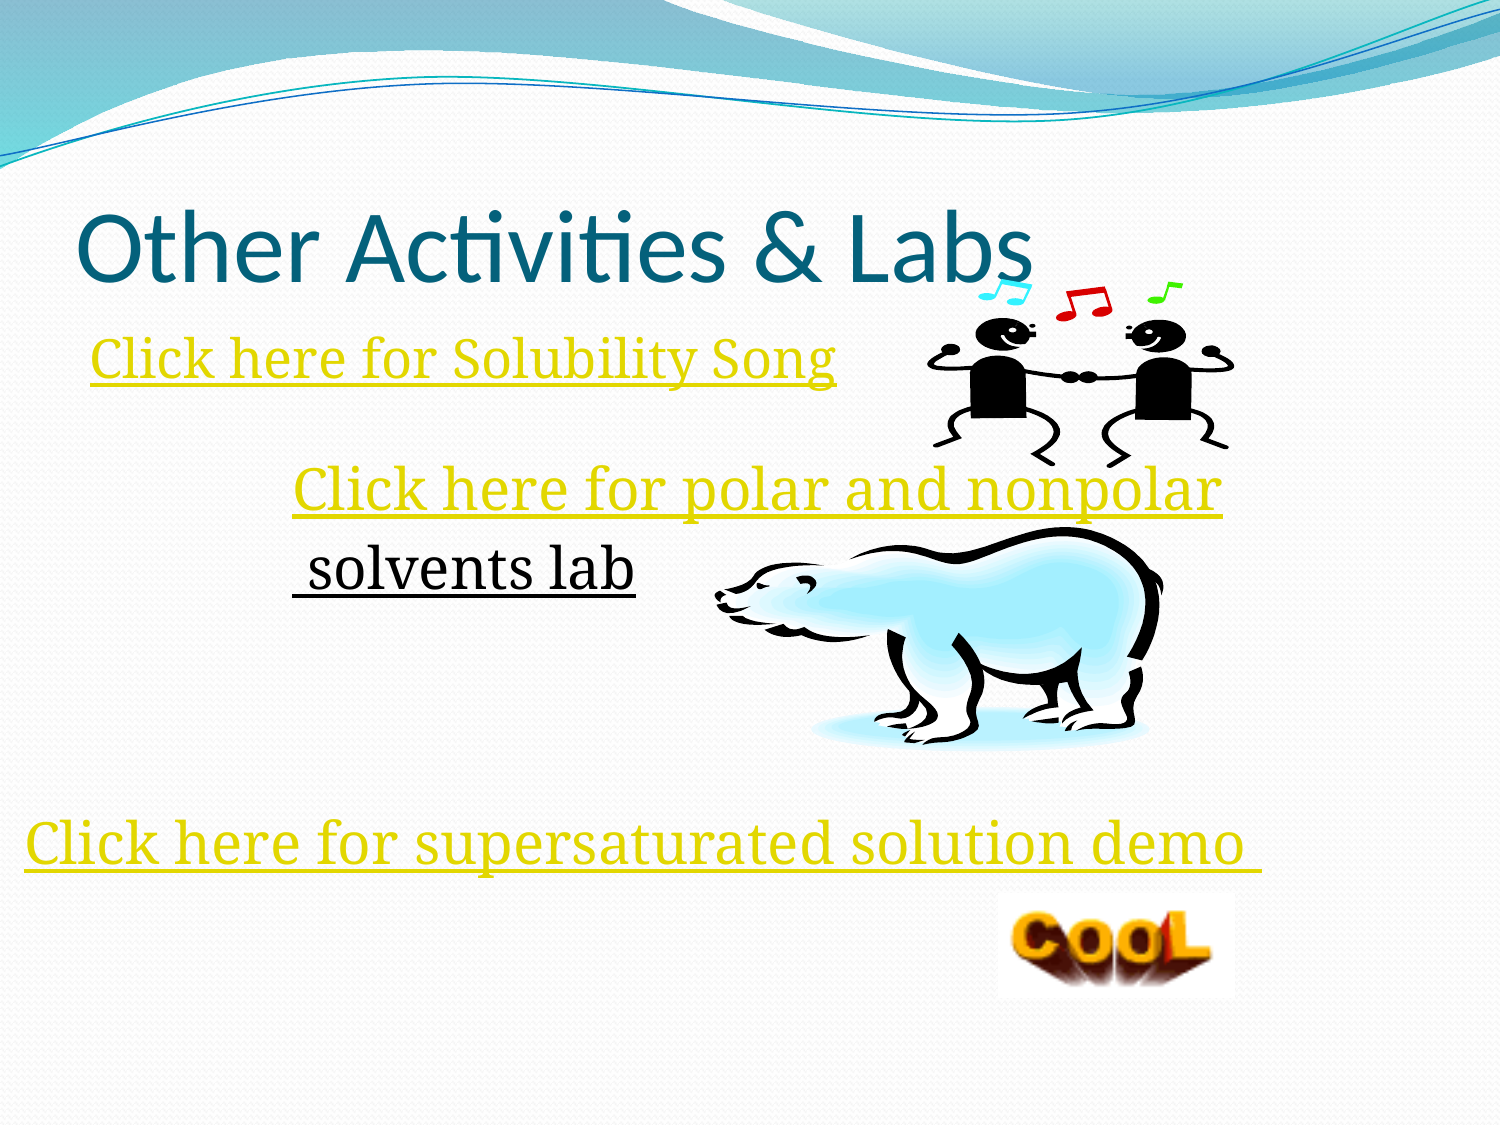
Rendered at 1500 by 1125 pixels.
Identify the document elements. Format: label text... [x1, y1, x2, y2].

text_box Click here for supersaturated solution demo [9, 798, 1277, 893]
text_box Click here for polar and nonpolar solvents lab [277, 444, 1258, 618]
picture [997, 893, 1235, 999]
picture [926, 278, 1235, 469]
picture [714, 526, 1164, 752]
title Other Activities & Labs [75, 115, 1425, 303]
list Click here for Solubility Song [75, 317, 1425, 1038]
